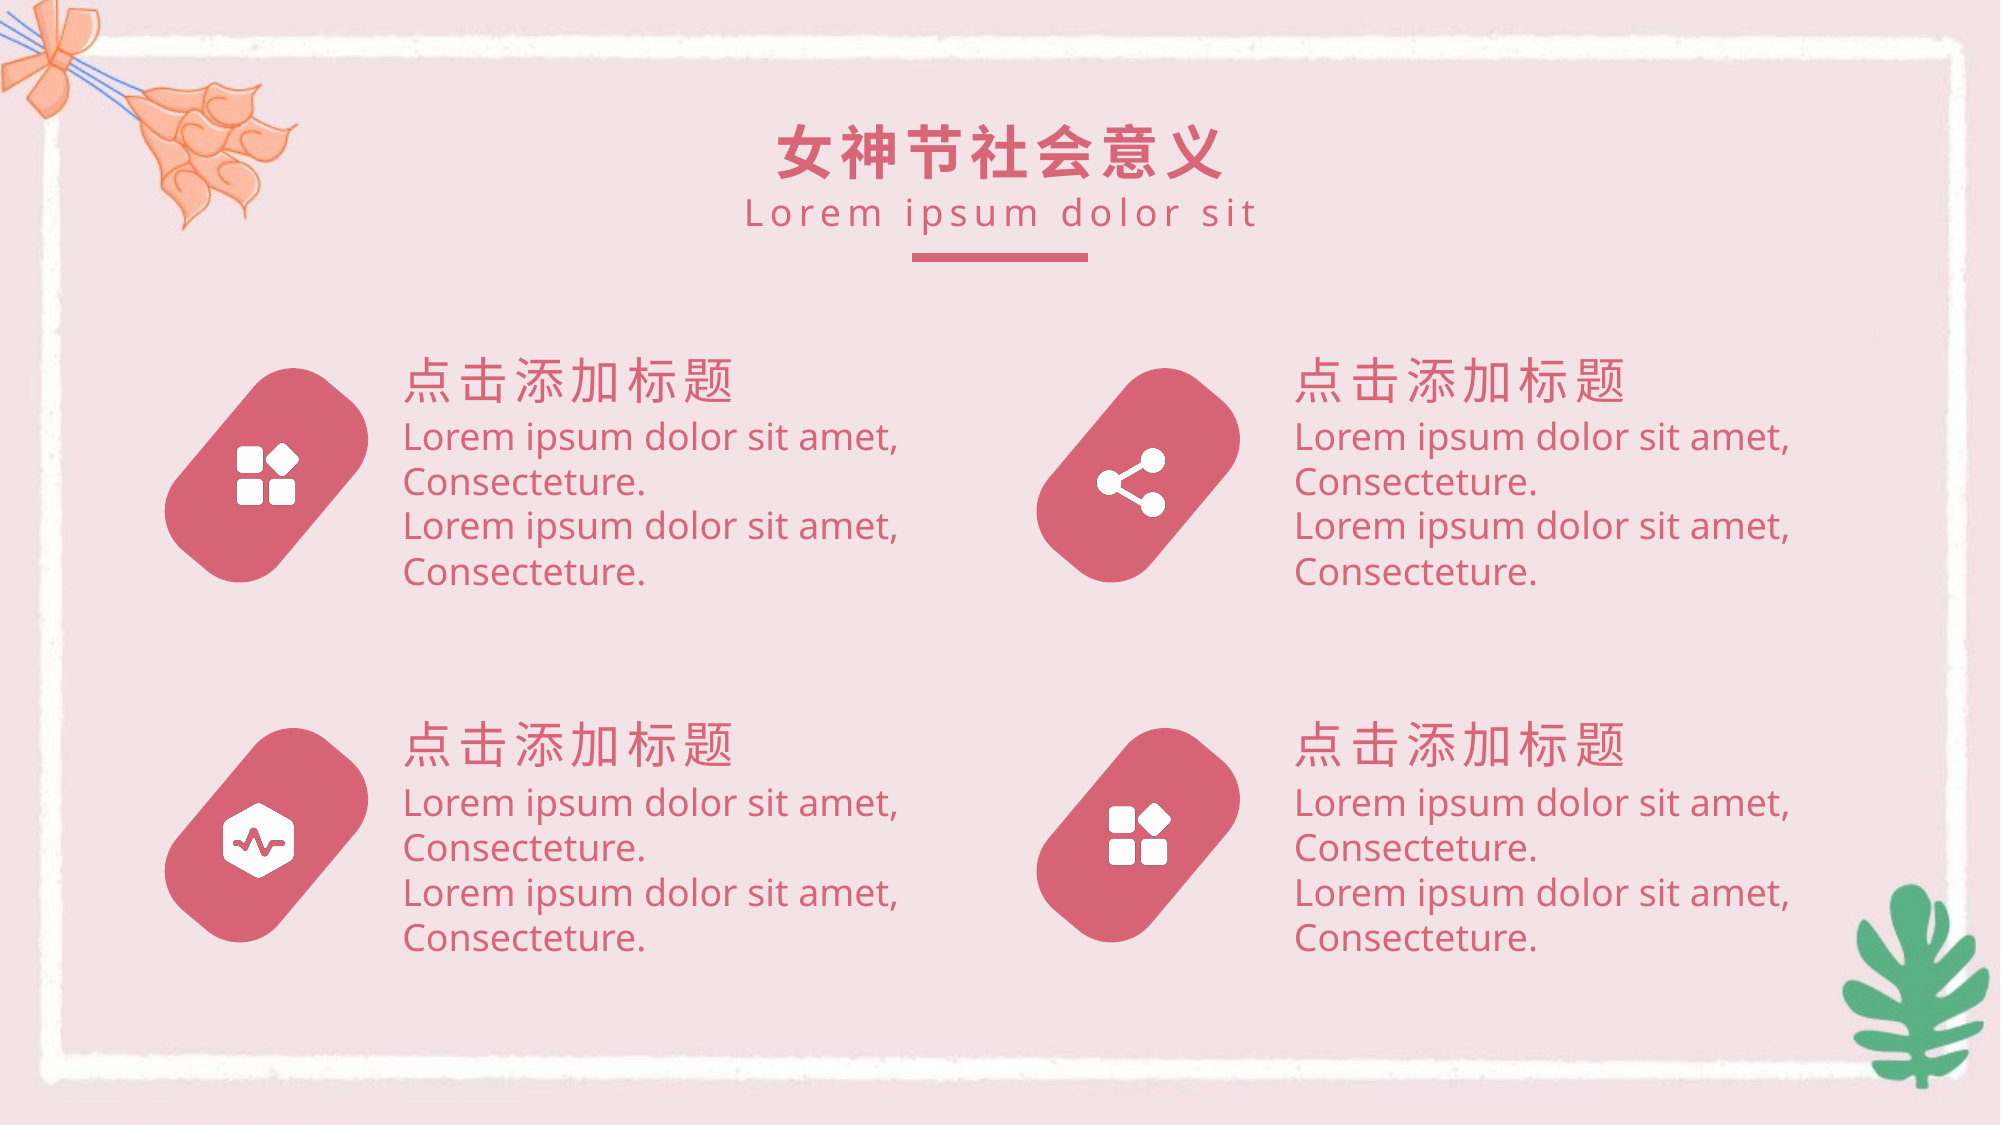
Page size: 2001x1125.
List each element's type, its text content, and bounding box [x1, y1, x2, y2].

text_box [1036, 439, 1177, 583]
text_box [164, 728, 369, 943]
text_box 点击添加标题 [1279, 288, 1946, 418]
text_box 点击添加标题 [1279, 652, 1946, 782]
text_box Lorem ipsum dolor sit amet, Consecteture. Lorem ipsum dolor sit amet, Consecteture. [1279, 405, 1878, 600]
title 女神节社会意义 [740, 92, 1260, 170]
text_box 点击添加标题 [387, 652, 1054, 782]
text_box Lorem ipsum dolor sit amet, Consecteture. Lorem ipsum dolor sit amet, Consecteture. [387, 405, 986, 600]
text_box [1087, 368, 1240, 529]
text_box [164, 368, 369, 583]
text_box [1036, 728, 1240, 943]
picture [0, 0, 2001, 1125]
text_box Lorem ipsum dolor sit [720, 170, 1280, 242]
text_box Lorem ipsum dolor sit amet, Consecteture. Lorem ipsum dolor sit amet, Consecteture. [1279, 771, 1878, 967]
text_box 点击添加标题 [387, 288, 1054, 418]
text_box Lorem ipsum dolor sit amet, Consecteture. Lorem ipsum dolor sit amet, Consecteture. [387, 771, 986, 967]
